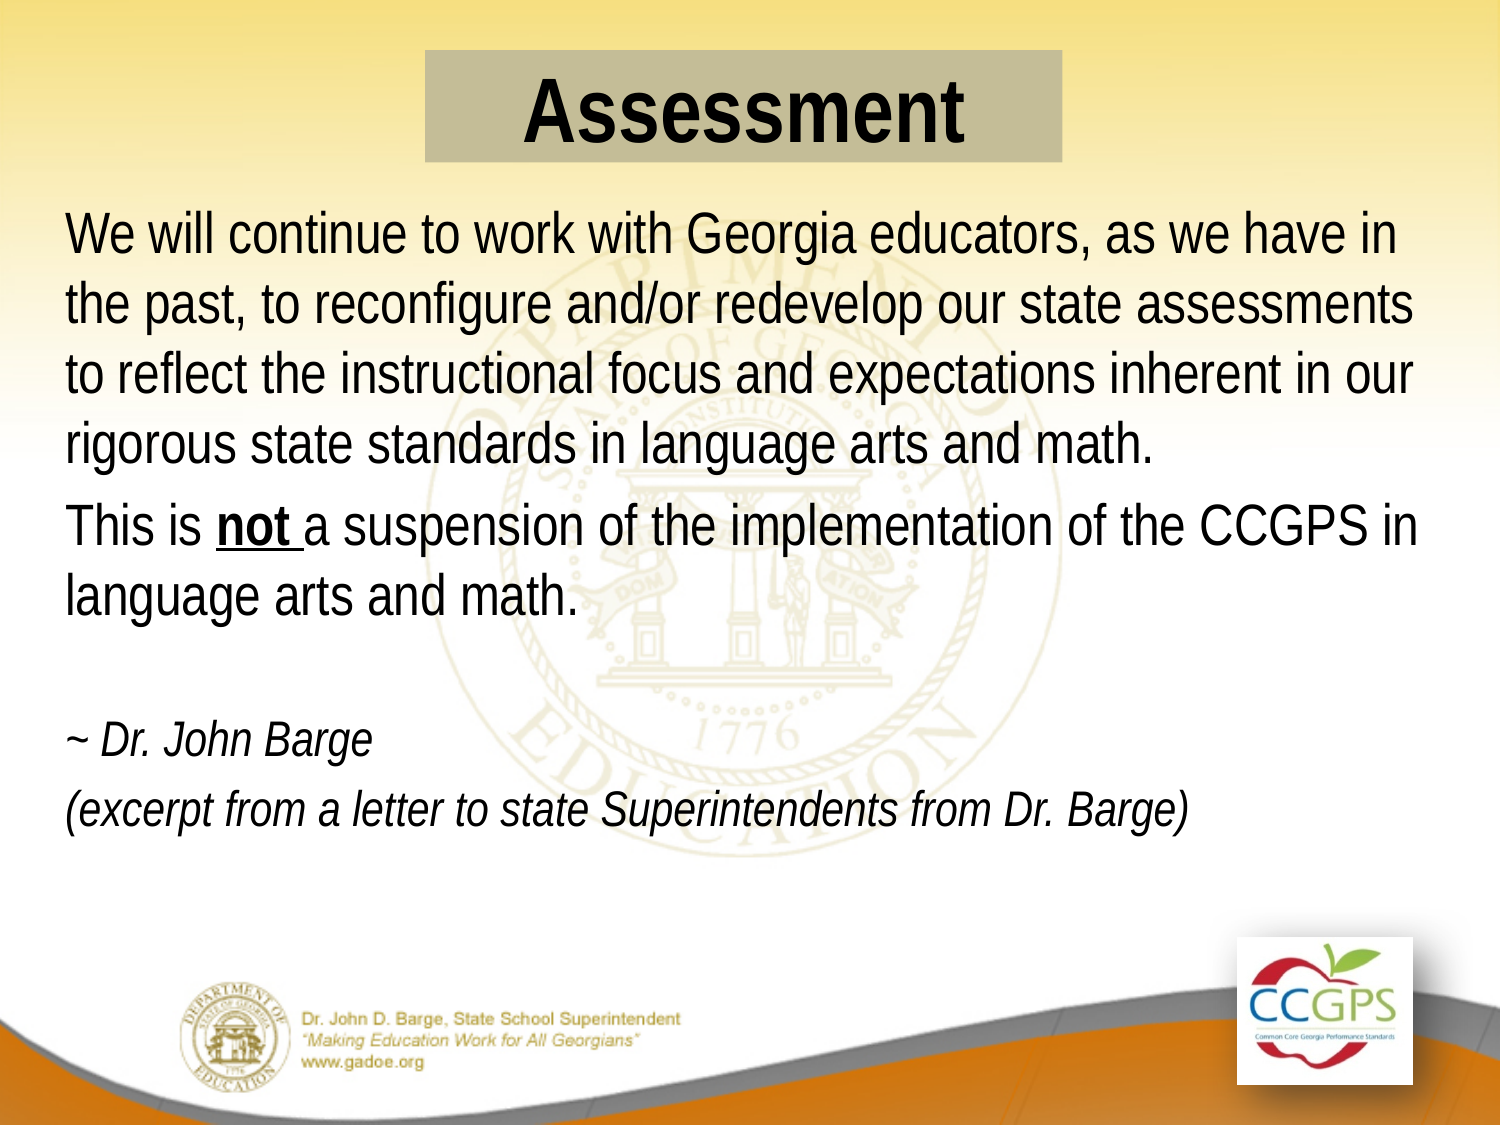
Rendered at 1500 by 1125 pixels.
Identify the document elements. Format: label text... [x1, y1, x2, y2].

list We will continue to work with Georgia educators, as we have in the past, to reconfigure and/or redevelop our state assessments to reflect the instructional focus and expectations inherent in our rigorous state standards in language arts and math. This is not a suspension of the implementation of the CCGPS in language arts and math. ~ Dr. John Barge (excerpt from a letter to state Superintendents from Dr. Barge) [49, 187, 1476, 1006]
title Assessment [424, 49, 1063, 163]
picture [0, 0, 1500, 1125]
